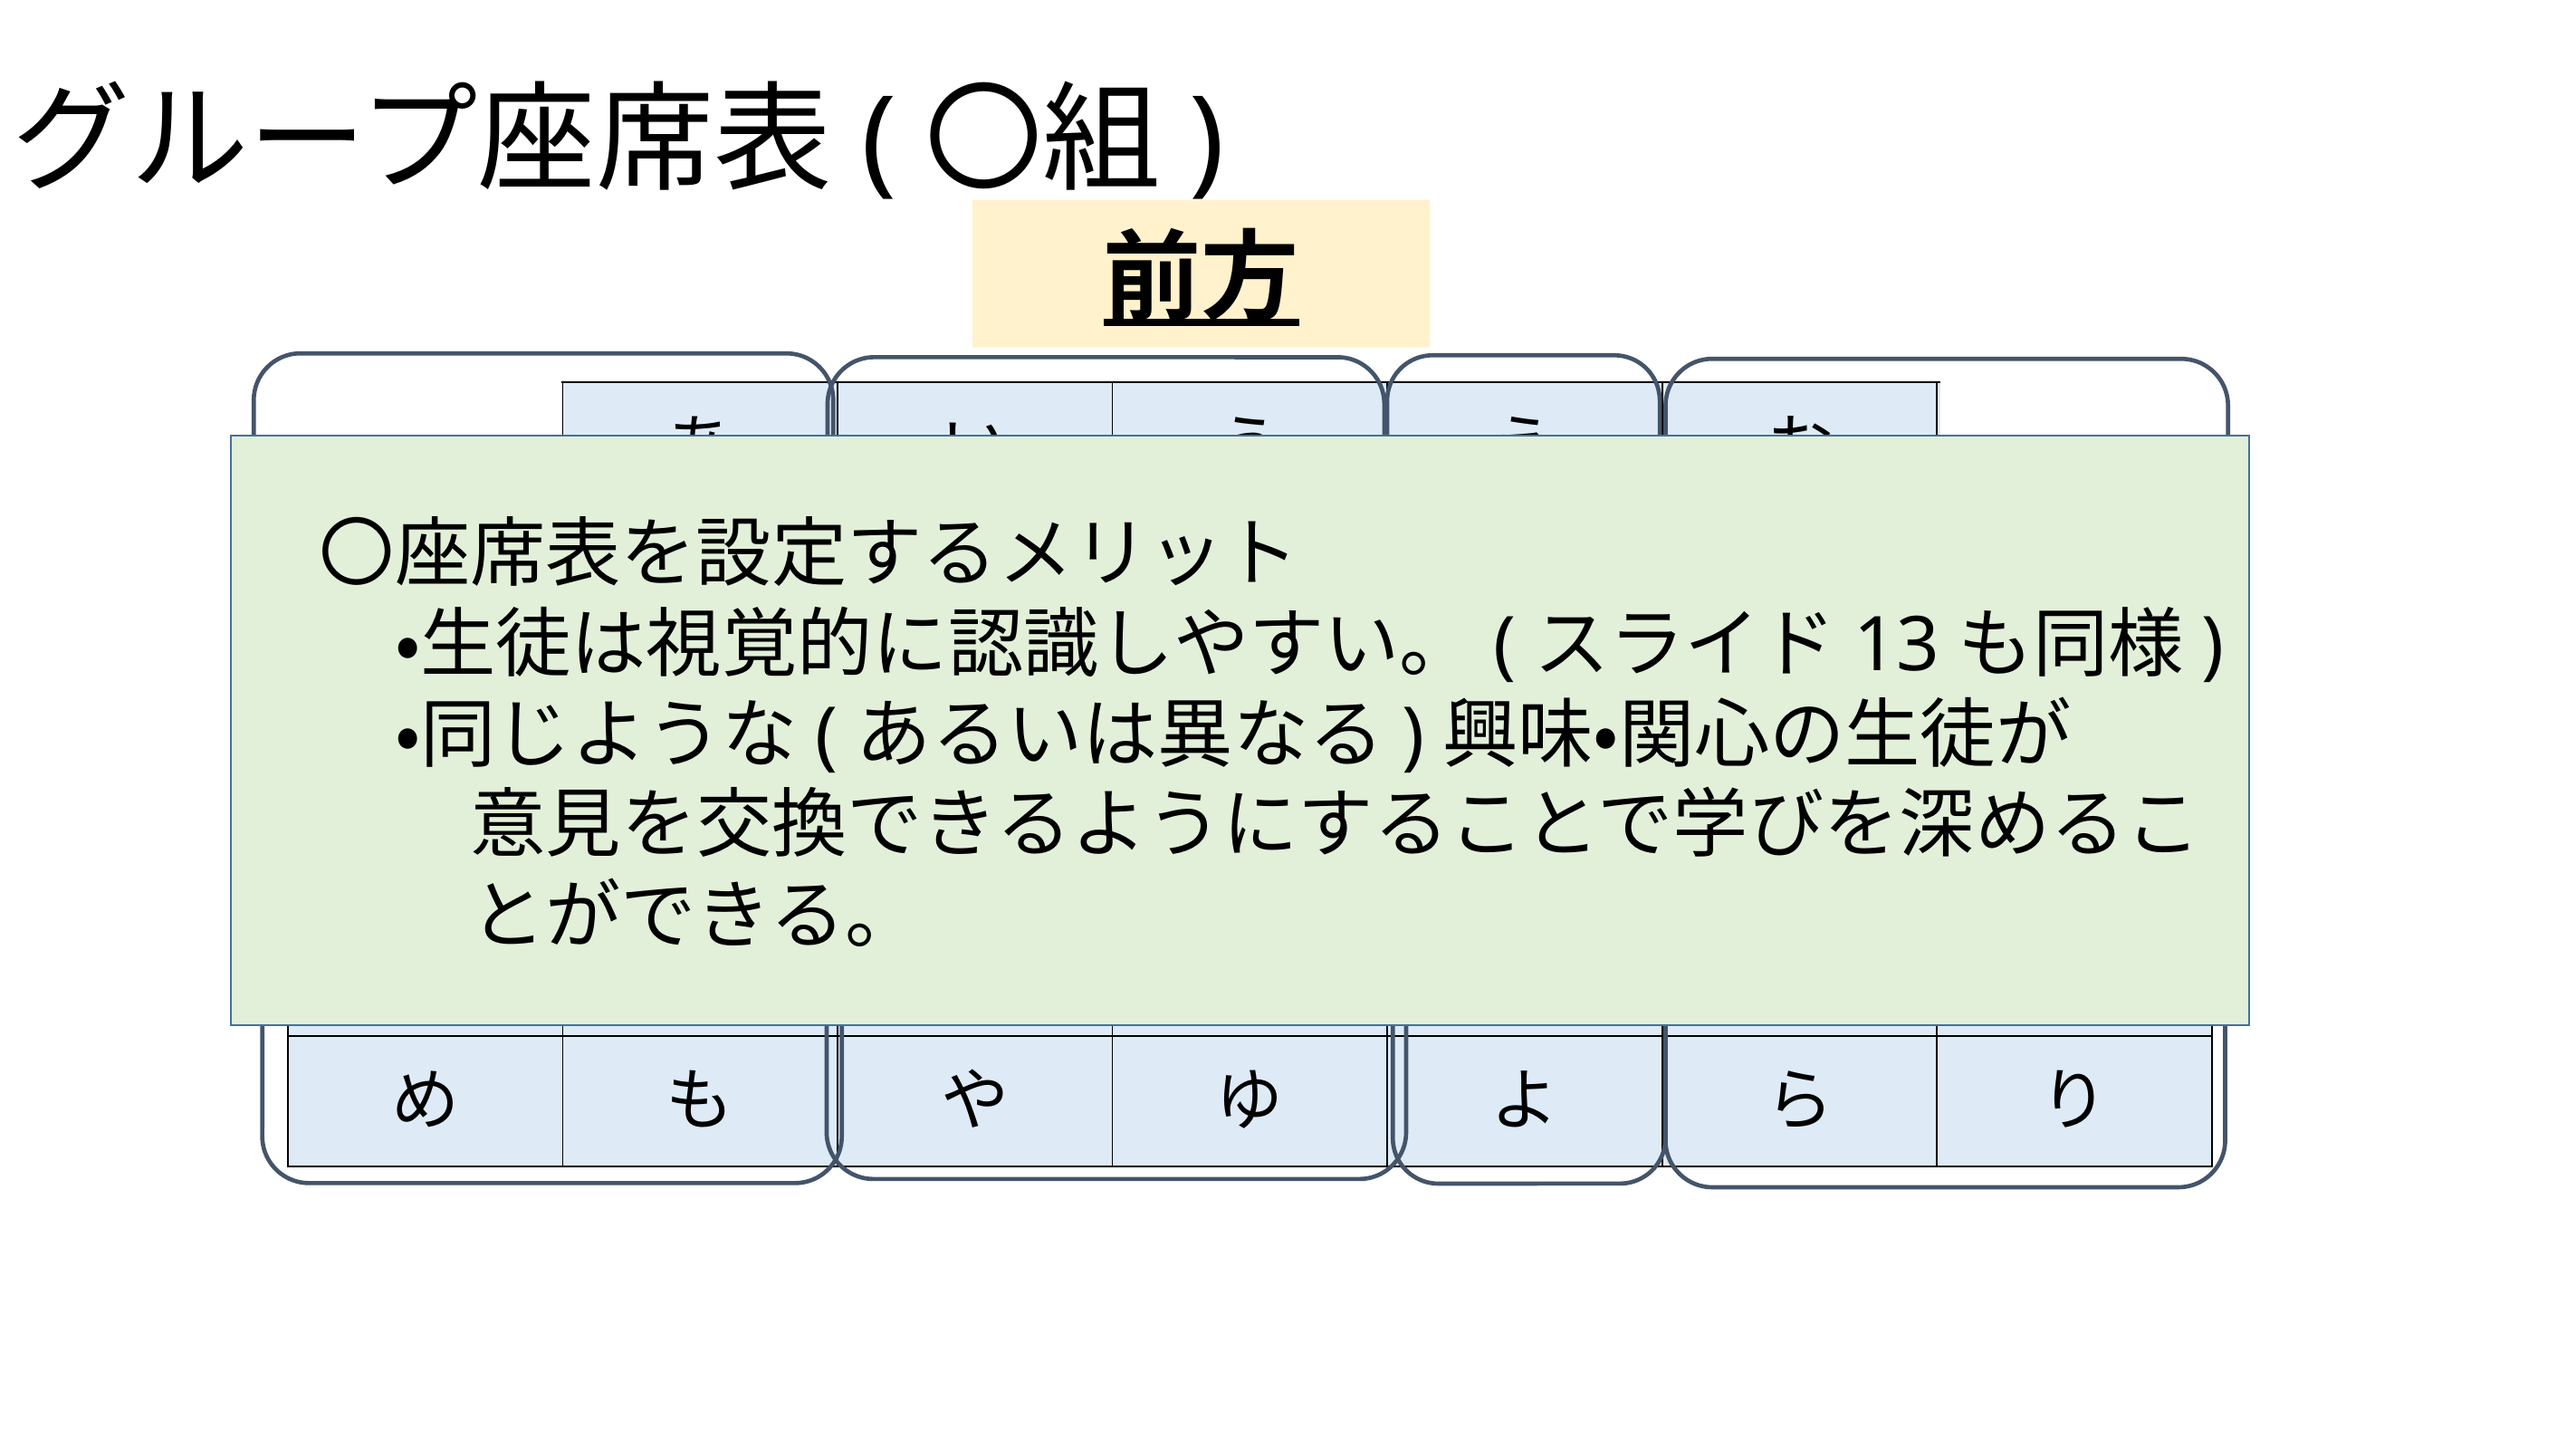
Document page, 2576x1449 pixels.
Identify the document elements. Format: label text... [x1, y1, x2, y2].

table_cell ら [1663, 1153, 1671, 1166]
table_header え [1658, 383, 1661, 397]
table_header う [1382, 383, 1386, 399]
text_box [1385, 354, 1661, 435]
text_box [2209, 366, 2250, 435]
text_box [836, 1026, 1397, 1180]
text_box [253, 352, 835, 435]
table_header お [1663, 383, 1670, 435]
text_box 〇座席表を設定するメリット ・生徒は視覚的に認識しやすい。(スライド13も同様) ・同じような(あるいは異なる)興味・関心の生徒が 意見を交換できるようにすることで学びを深めるこ とができる。 [230, 435, 2250, 1026]
text_box 前方 [972, 199, 1431, 348]
text_box [1665, 1026, 2226, 1188]
text_box [252, 367, 265, 435]
text_box [261, 1026, 843, 1185]
text_box [1392, 1026, 1667, 1185]
text_box [1664, 358, 2229, 435]
title グループ座席表(〇組) [0, 2, 2221, 283]
text_box [831, 356, 1385, 435]
